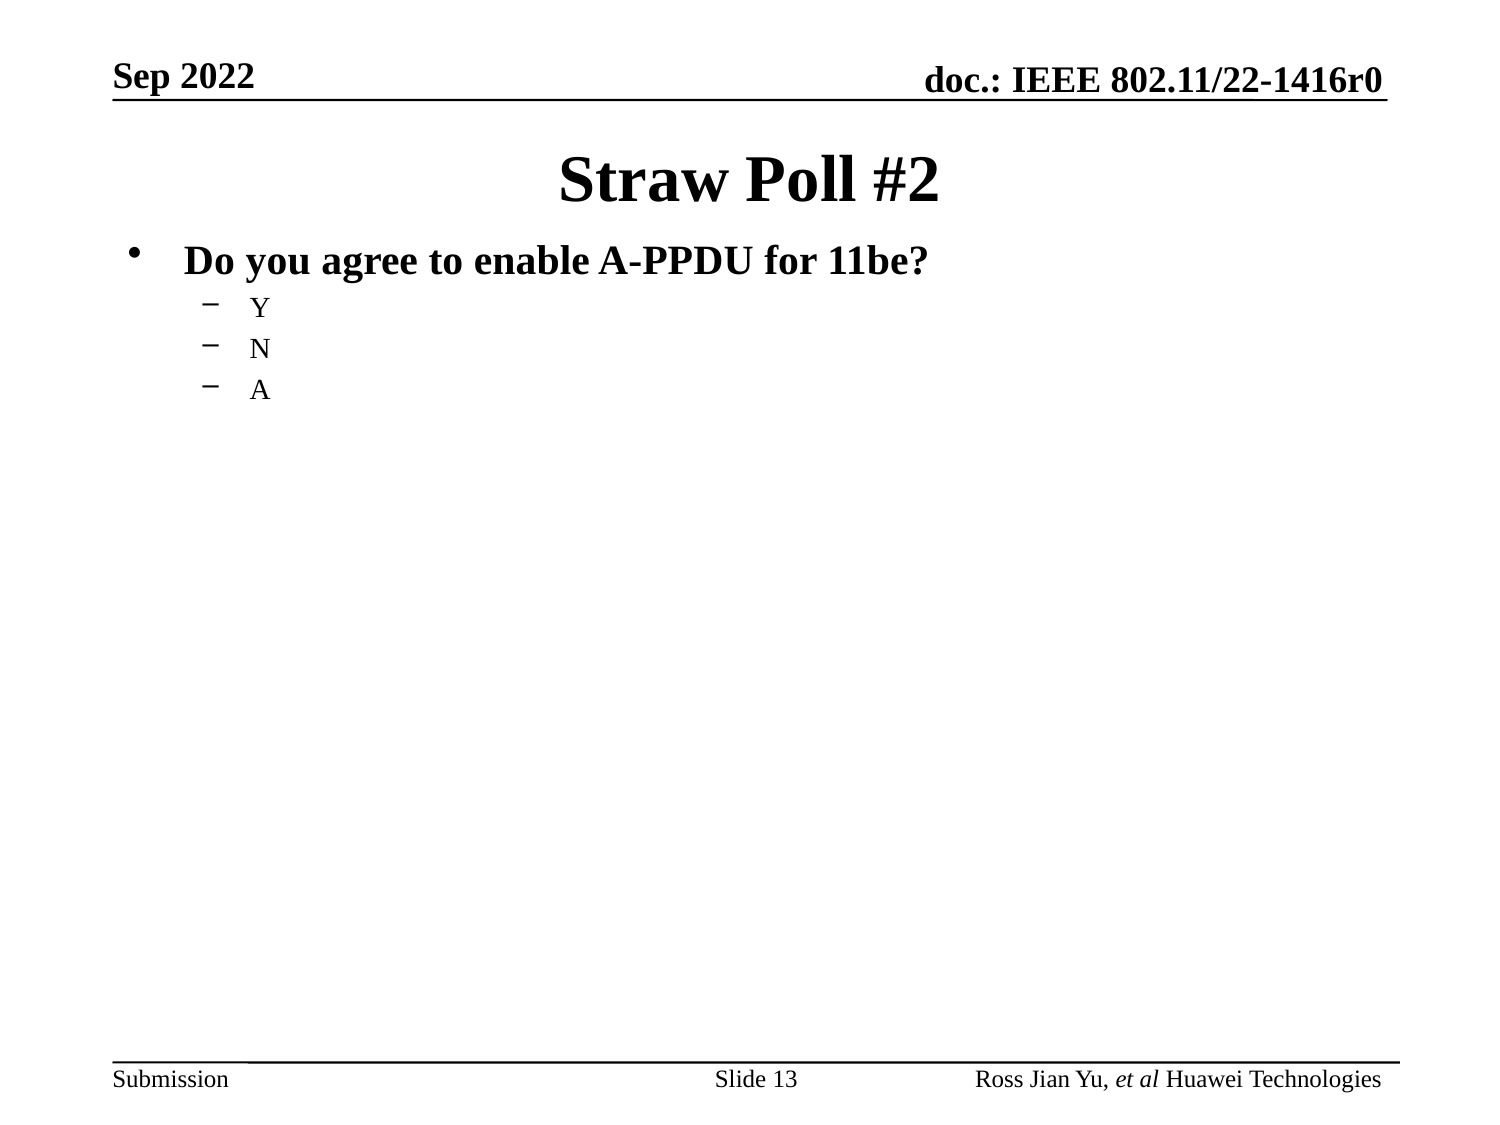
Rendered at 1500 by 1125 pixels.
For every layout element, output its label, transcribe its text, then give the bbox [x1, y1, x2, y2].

slide_number Slide 13 [712, 1061, 800, 1093]
title Straw Poll #2 [112, 87, 1388, 224]
list Do you agree to enable A-PPDU for 11be? Y N A [112, 224, 1451, 1001]
